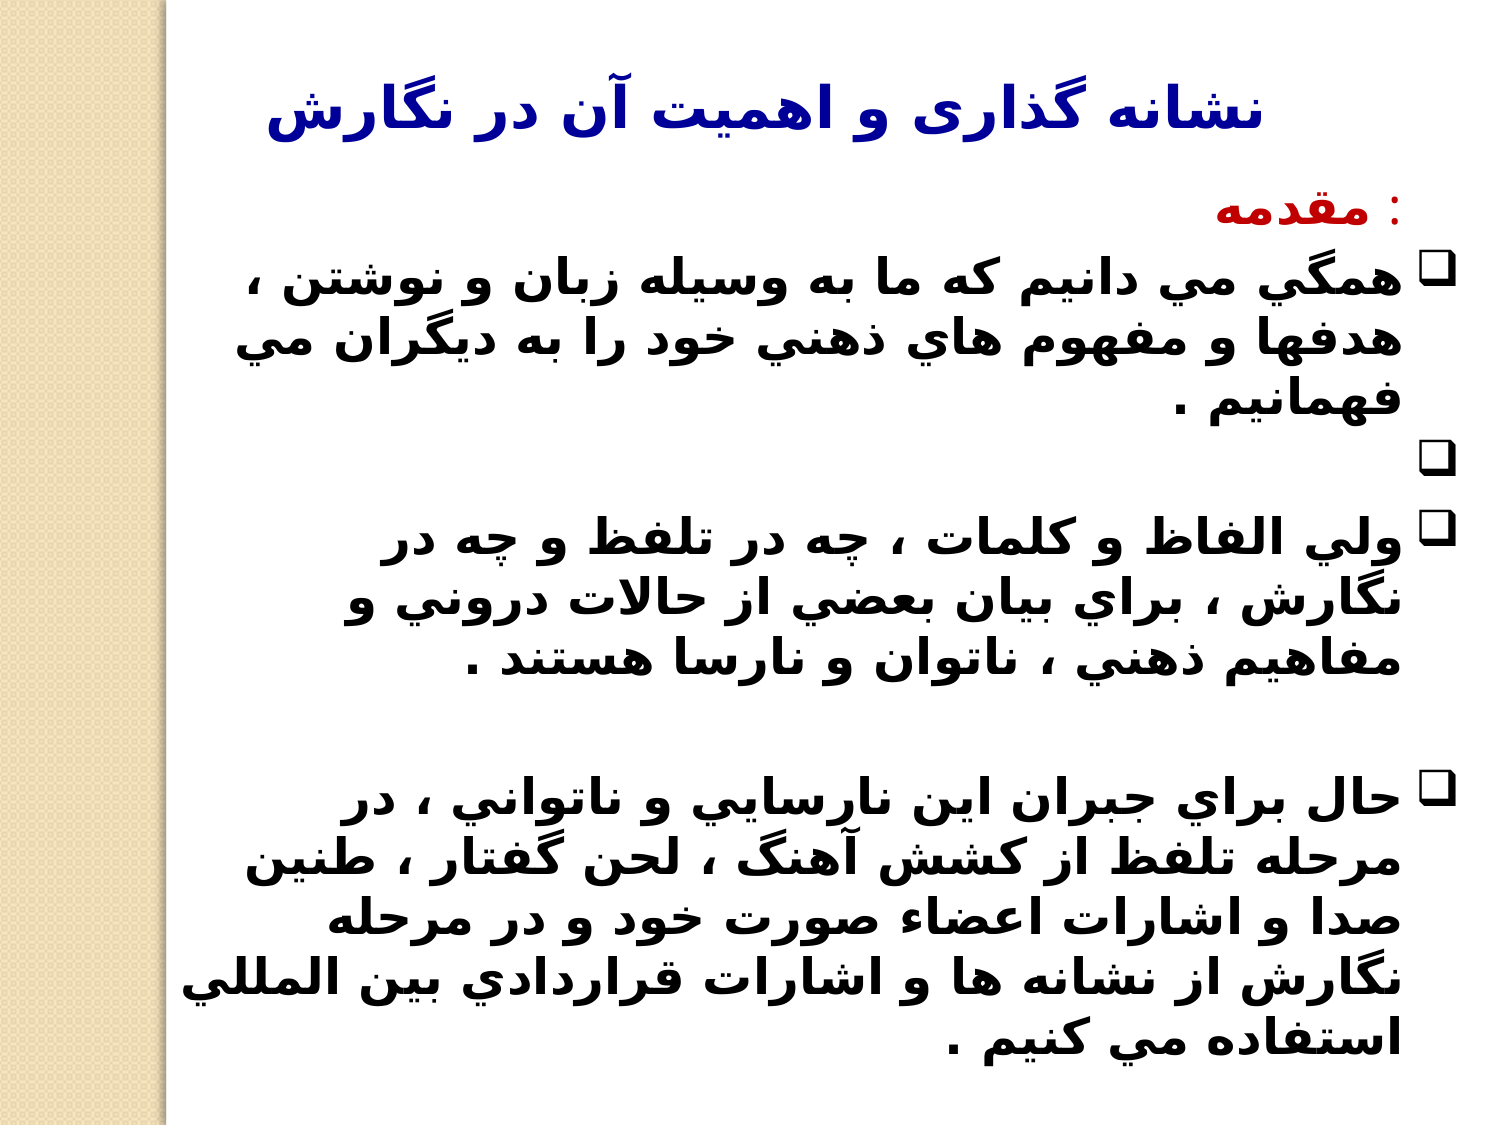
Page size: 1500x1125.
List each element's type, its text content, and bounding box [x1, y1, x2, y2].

text_box مقدمه : [1200, 137, 1425, 237]
text_box نشانه گذاری و اهمیت آن در نگارش [187, 62, 1345, 148]
text_box همگي مي دانيم که ما به وسيله زبان و نوشتن ، هدفها و مفهوم هاي ذهني خود را به ديگران مي فهمانيم . ولي الفاظ و کلمات ، چه در تلفظ و چه در نگارش ، براي بيان بعضي از حالات دروني و مفاهيم ذهني ، ناتوان و نارسا هستند . حال براي جبران اين نارسايي و ناتواني ، در مرحله تلفظ از کشش آهنگ ، لحن گفتار ، طنين صدا و اشارات اعضاء صورت خود و در مرحله نگارش از نشانه ها و اشارات قراردادي بين المللي استفاده مي کنيم . که در ادامه به توضيح بعضي از نشانه ها که کاربرد بيشتري دارند مي پردازيم [162, 237, 1475, 1125]
